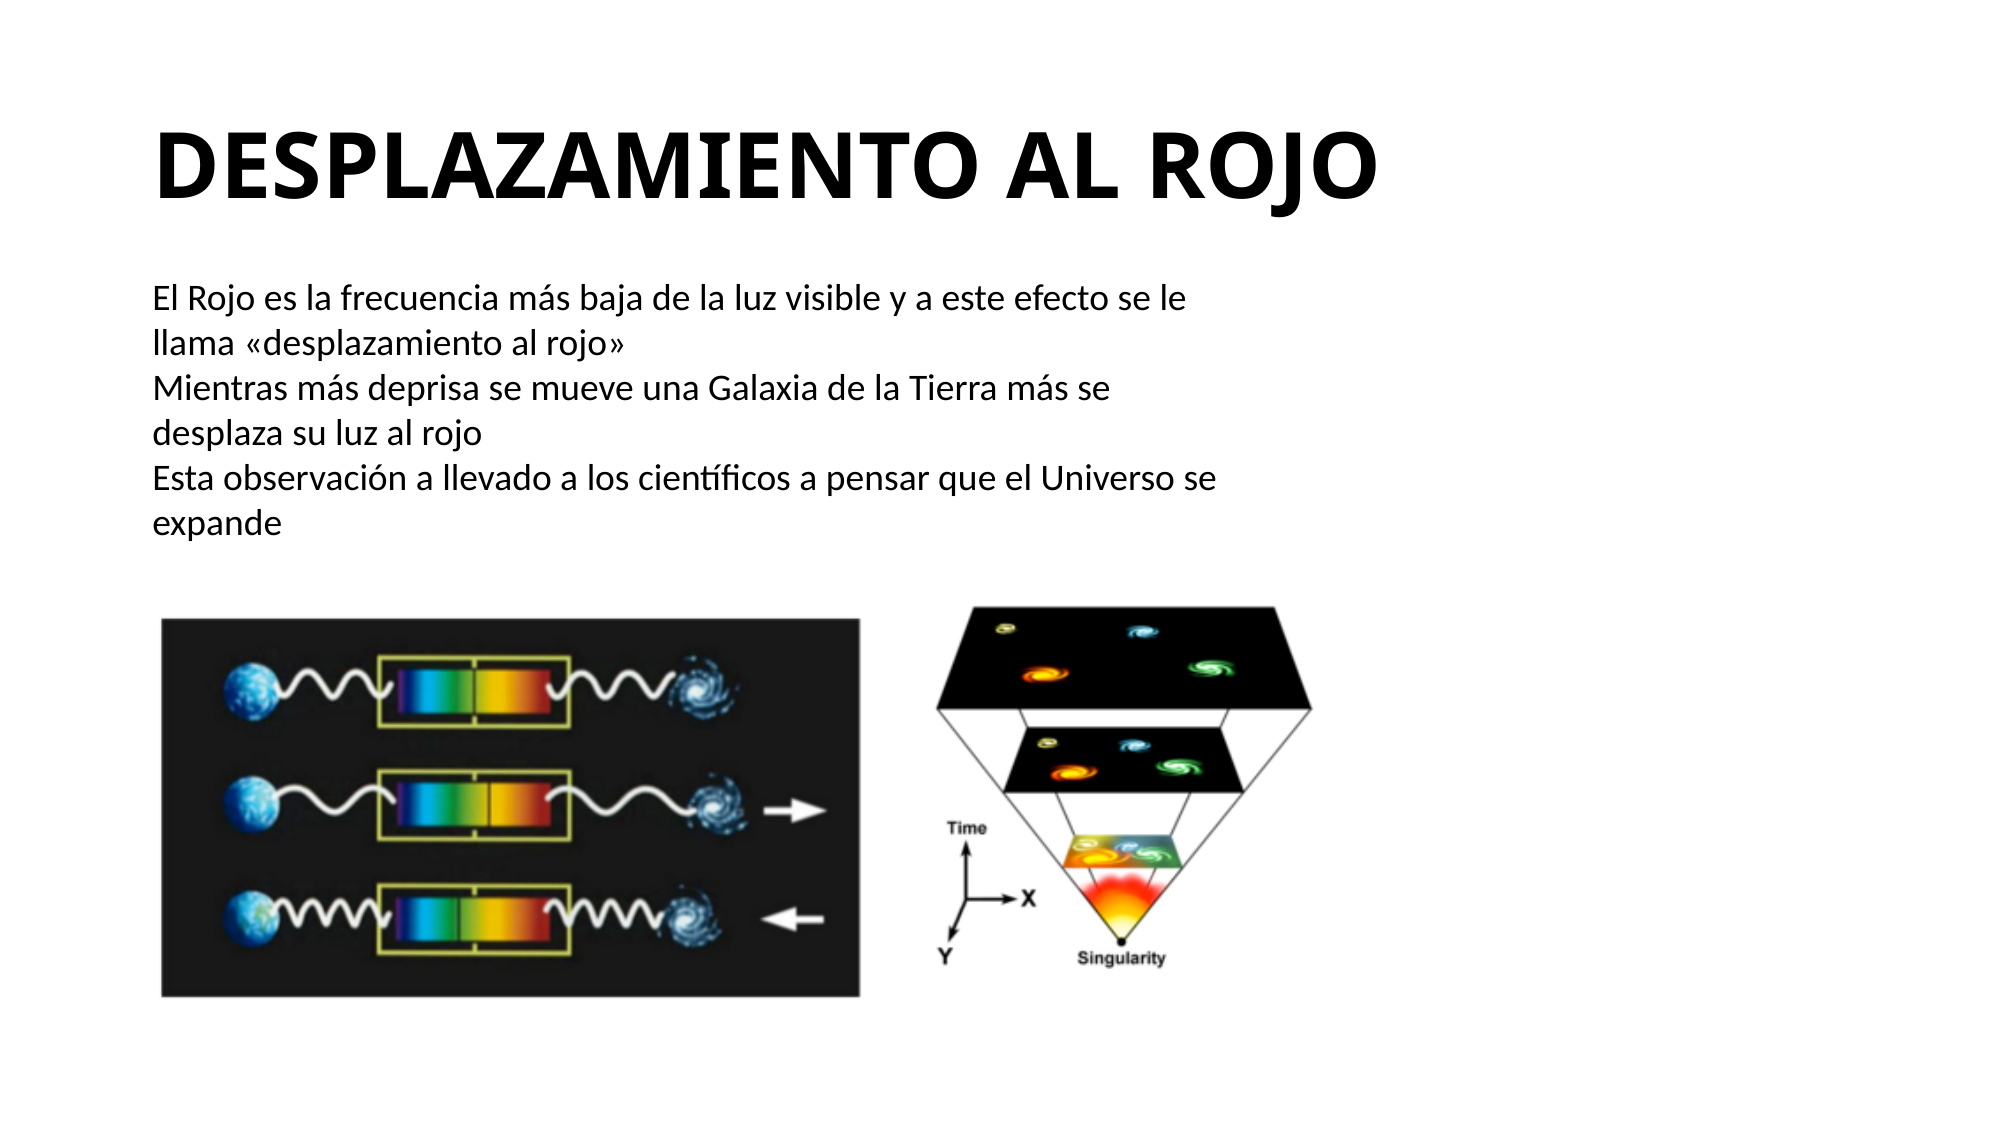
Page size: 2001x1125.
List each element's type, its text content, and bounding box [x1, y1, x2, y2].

text_box El Rojo es la frecuencia más baja de la luz visible y a este efecto se le llama «desplazamiento al rojo» Mientras más deprisa se mueve una Galaxia de la Tierra más se desplaza su luz al rojo Esta observación a llevado a los científicos a pensar que el Universo se expande [137, 265, 1254, 551]
title DESPLAZAMIENTO AL ROJO [137, 59, 1863, 278]
picture [137, 596, 1338, 1001]
